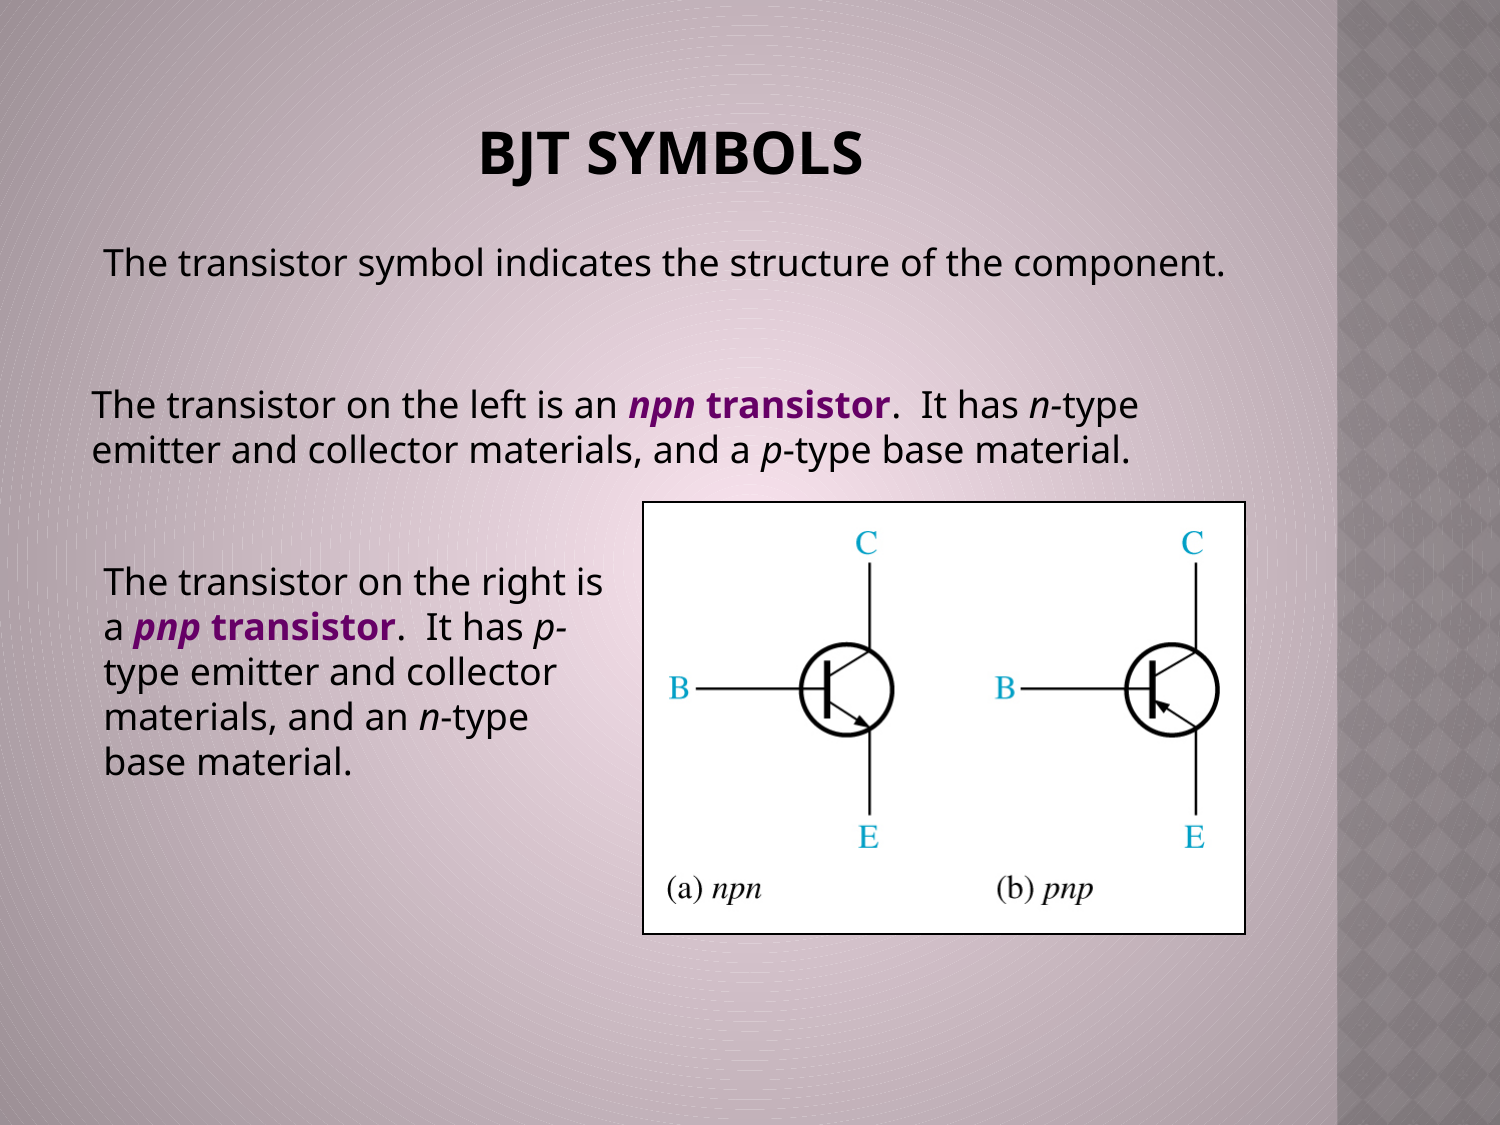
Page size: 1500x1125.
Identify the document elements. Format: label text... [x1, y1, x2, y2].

text_box The transistor on the right is a pnp transistor. It has p-type emitter and collector materials, and an n-type base material. [88, 550, 621, 791]
picture [643, 502, 1245, 934]
text_box The transistor symbol indicates the structure of the component. [88, 231, 1329, 292]
title BJT Symbols [76, 113, 1265, 258]
text_box The transistor on the left is an npn transistor. It has n-type emitter and collector materials, and a p-type base material. [76, 373, 1294, 479]
